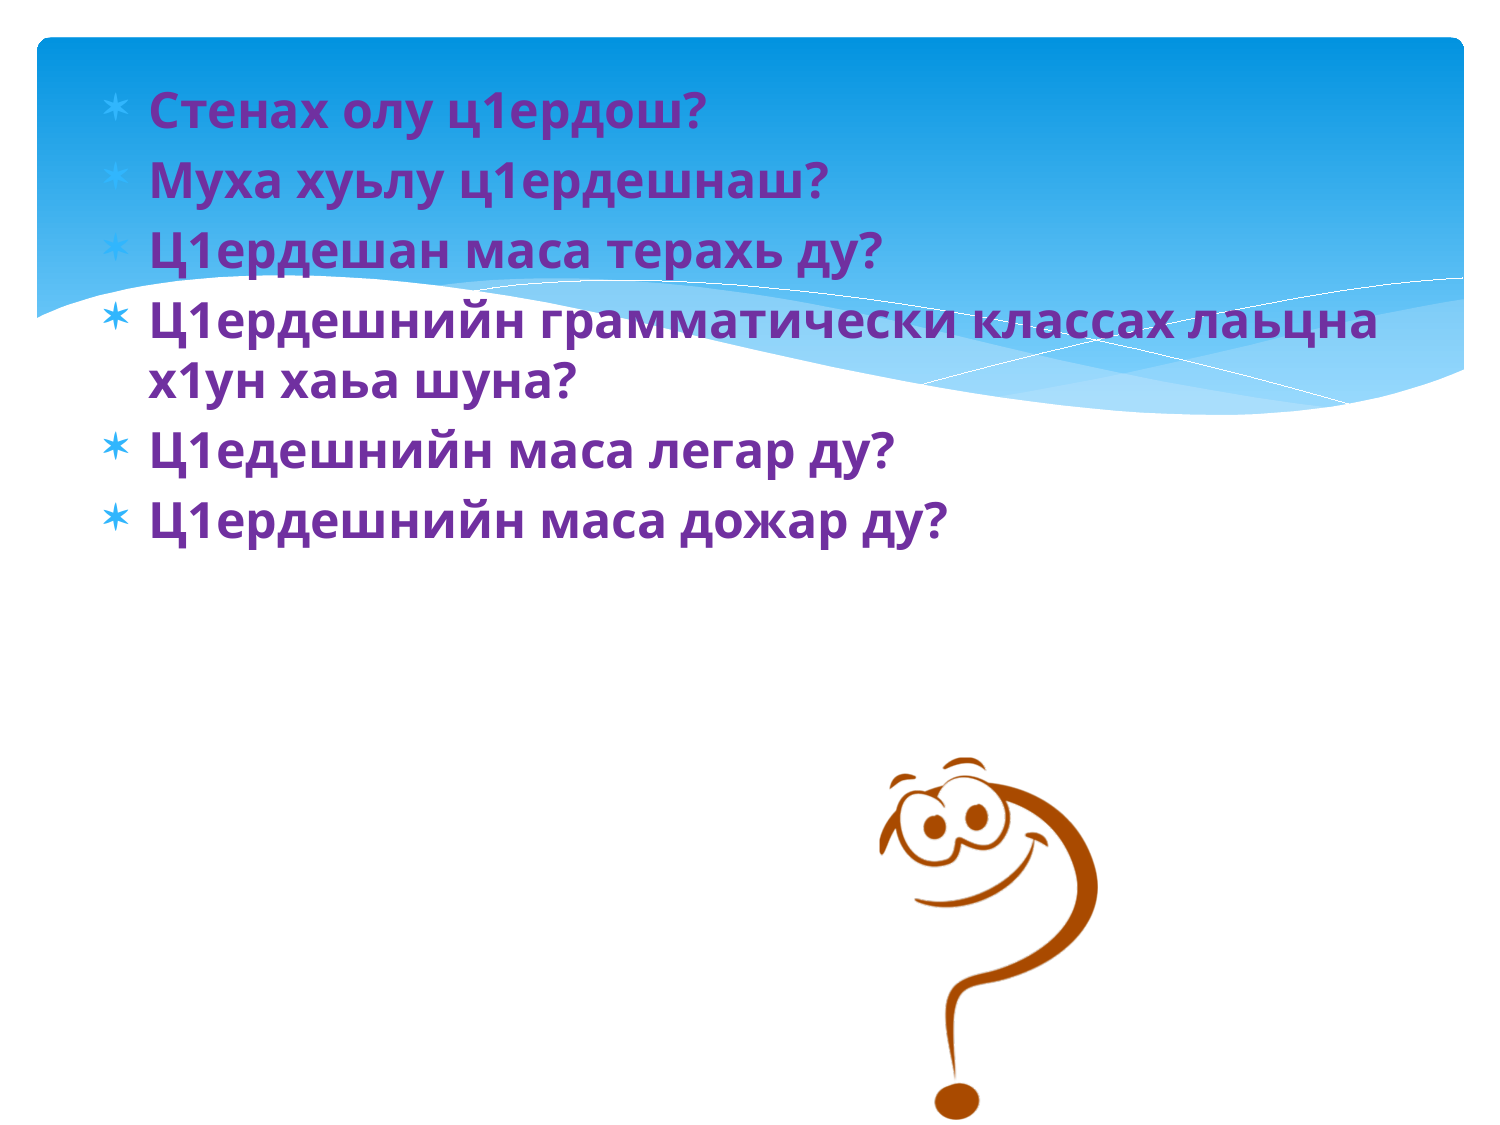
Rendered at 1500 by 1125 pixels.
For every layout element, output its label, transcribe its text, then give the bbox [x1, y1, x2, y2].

picture [879, 756, 1099, 1120]
list Стенах олу ц1ердош? Муха хуьлу ц1ердешнаш? Ц1ердешан маса терахь ду? Ц1ердешнийн грамматически классах лаьцна х1ун хаьа шуна? Ц1едешнийн маса легар ду? Ц1ердешнийн маса дожар ду? [88, 70, 1439, 939]
